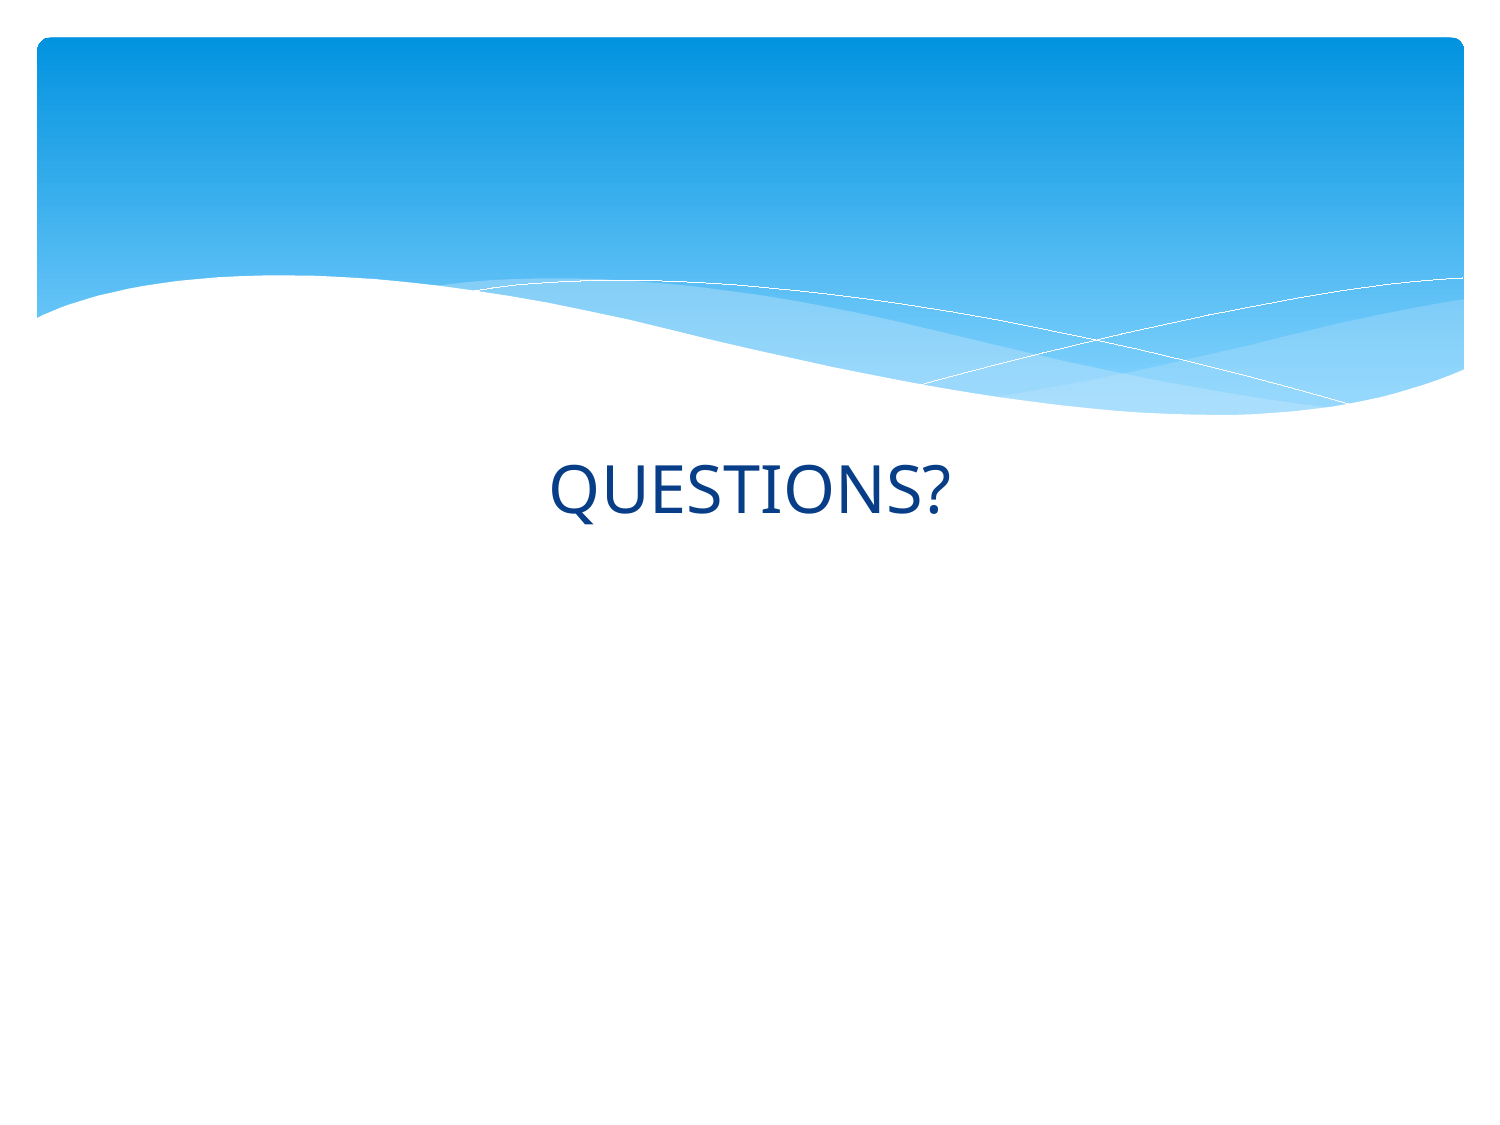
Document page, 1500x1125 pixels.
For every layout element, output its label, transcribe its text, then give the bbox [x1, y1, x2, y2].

list QUESTIONS? [143, 438, 1359, 1005]
